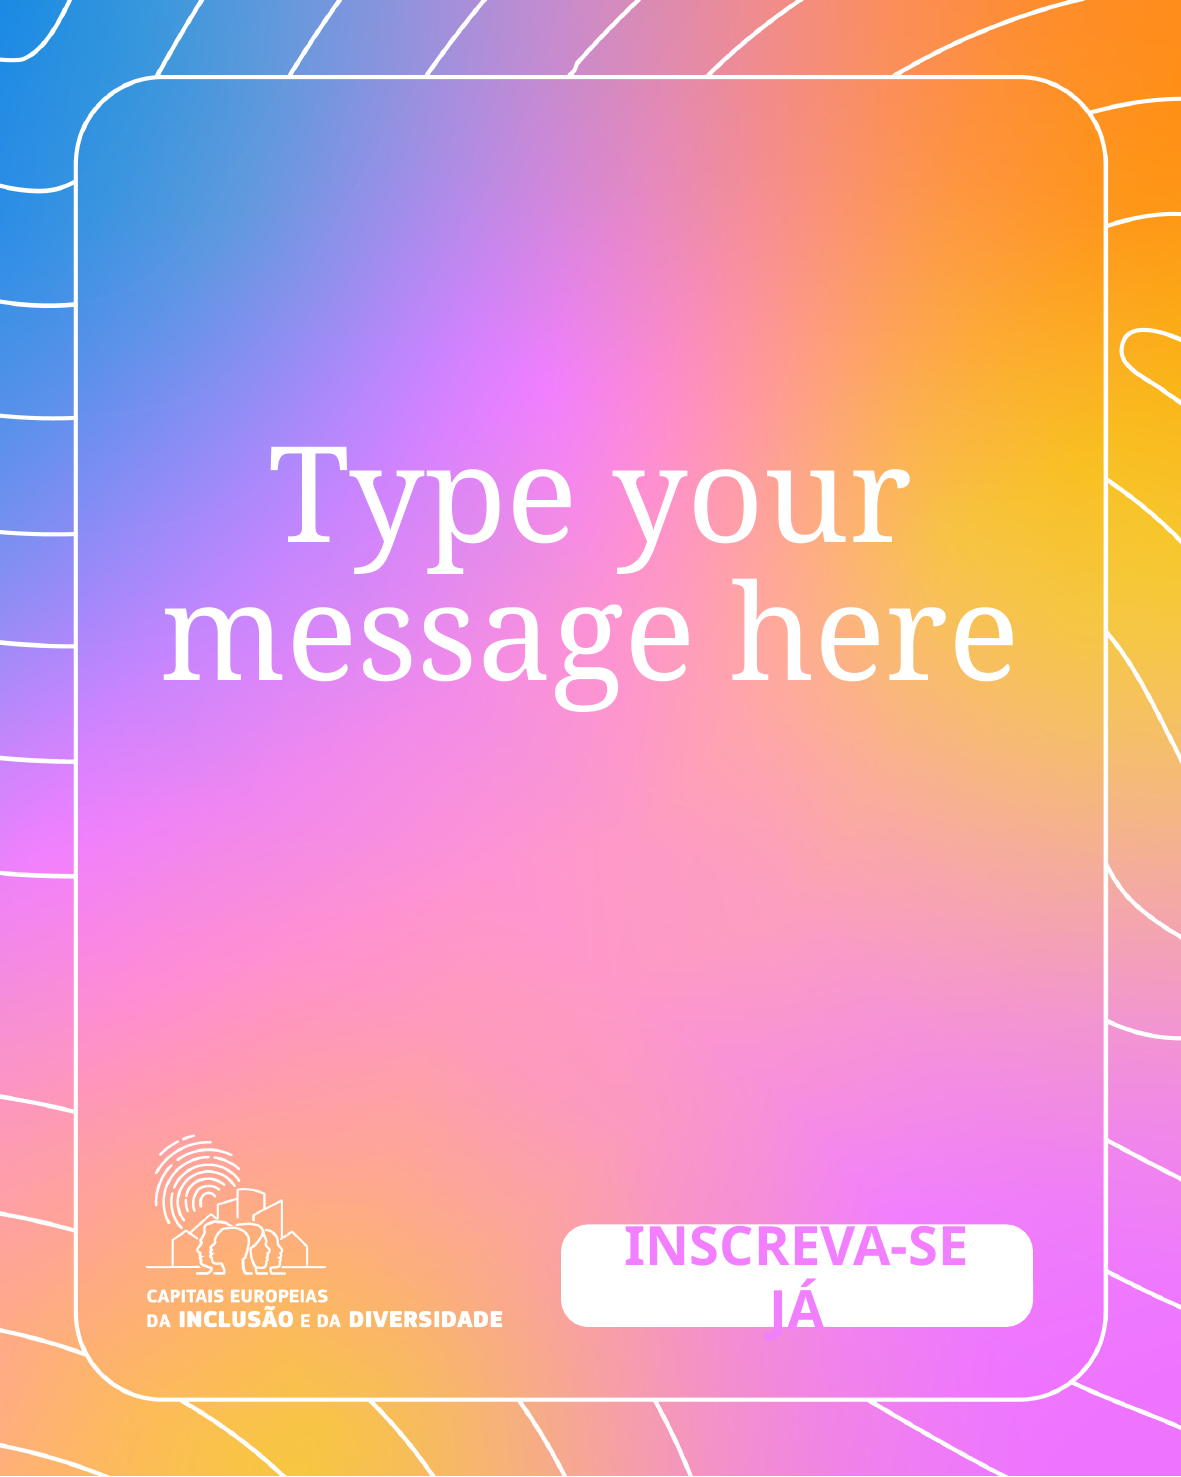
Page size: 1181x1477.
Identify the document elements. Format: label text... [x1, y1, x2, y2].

picture [0, 0, 1181, 1476]
title Type your message here [88, 161, 1093, 977]
text_box INSCREVA-SE JÁ [575, 1238, 1019, 1313]
